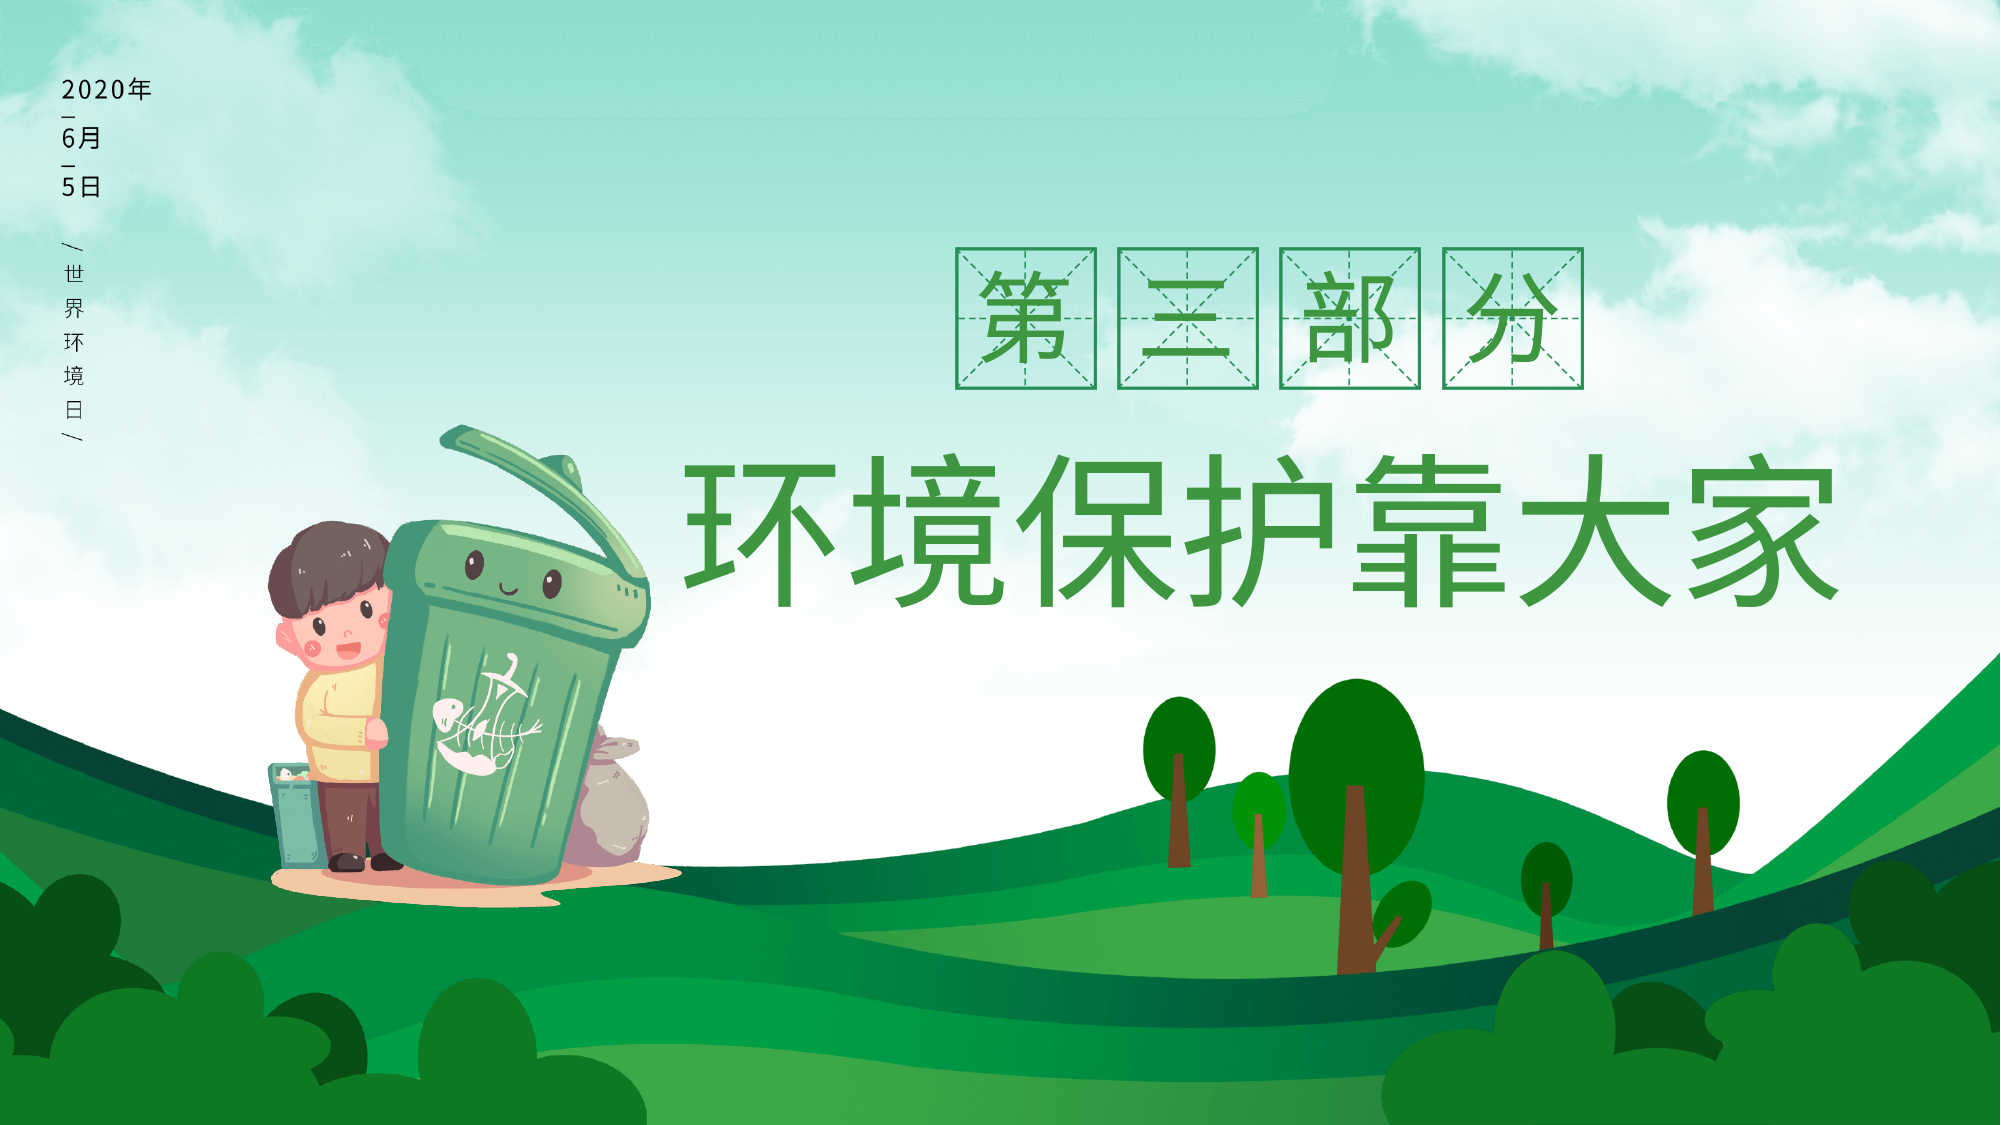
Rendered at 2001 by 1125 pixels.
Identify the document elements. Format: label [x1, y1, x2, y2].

text_box [955, 247, 1584, 390]
picture [0, 0, 2000, 1125]
